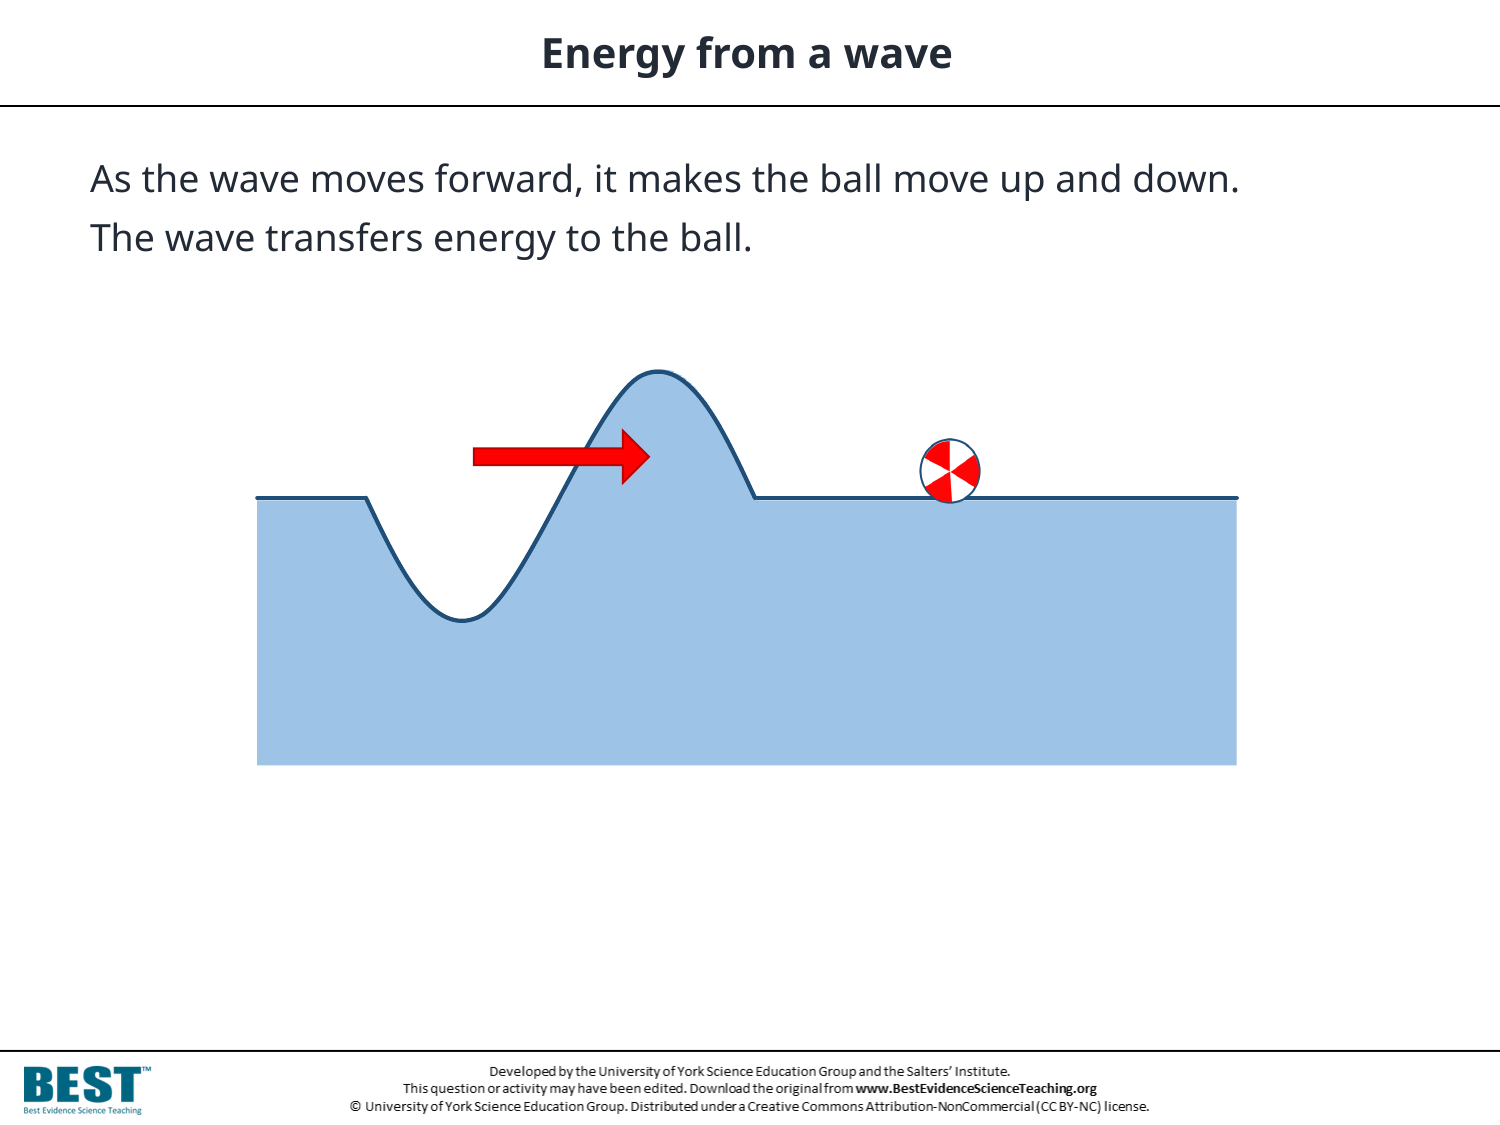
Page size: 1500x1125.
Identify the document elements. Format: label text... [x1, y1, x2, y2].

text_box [257, 369, 1237, 766]
picture [0, 105, 1500, 1125]
text_box Energy from a wave [23, 4, 1471, 99]
